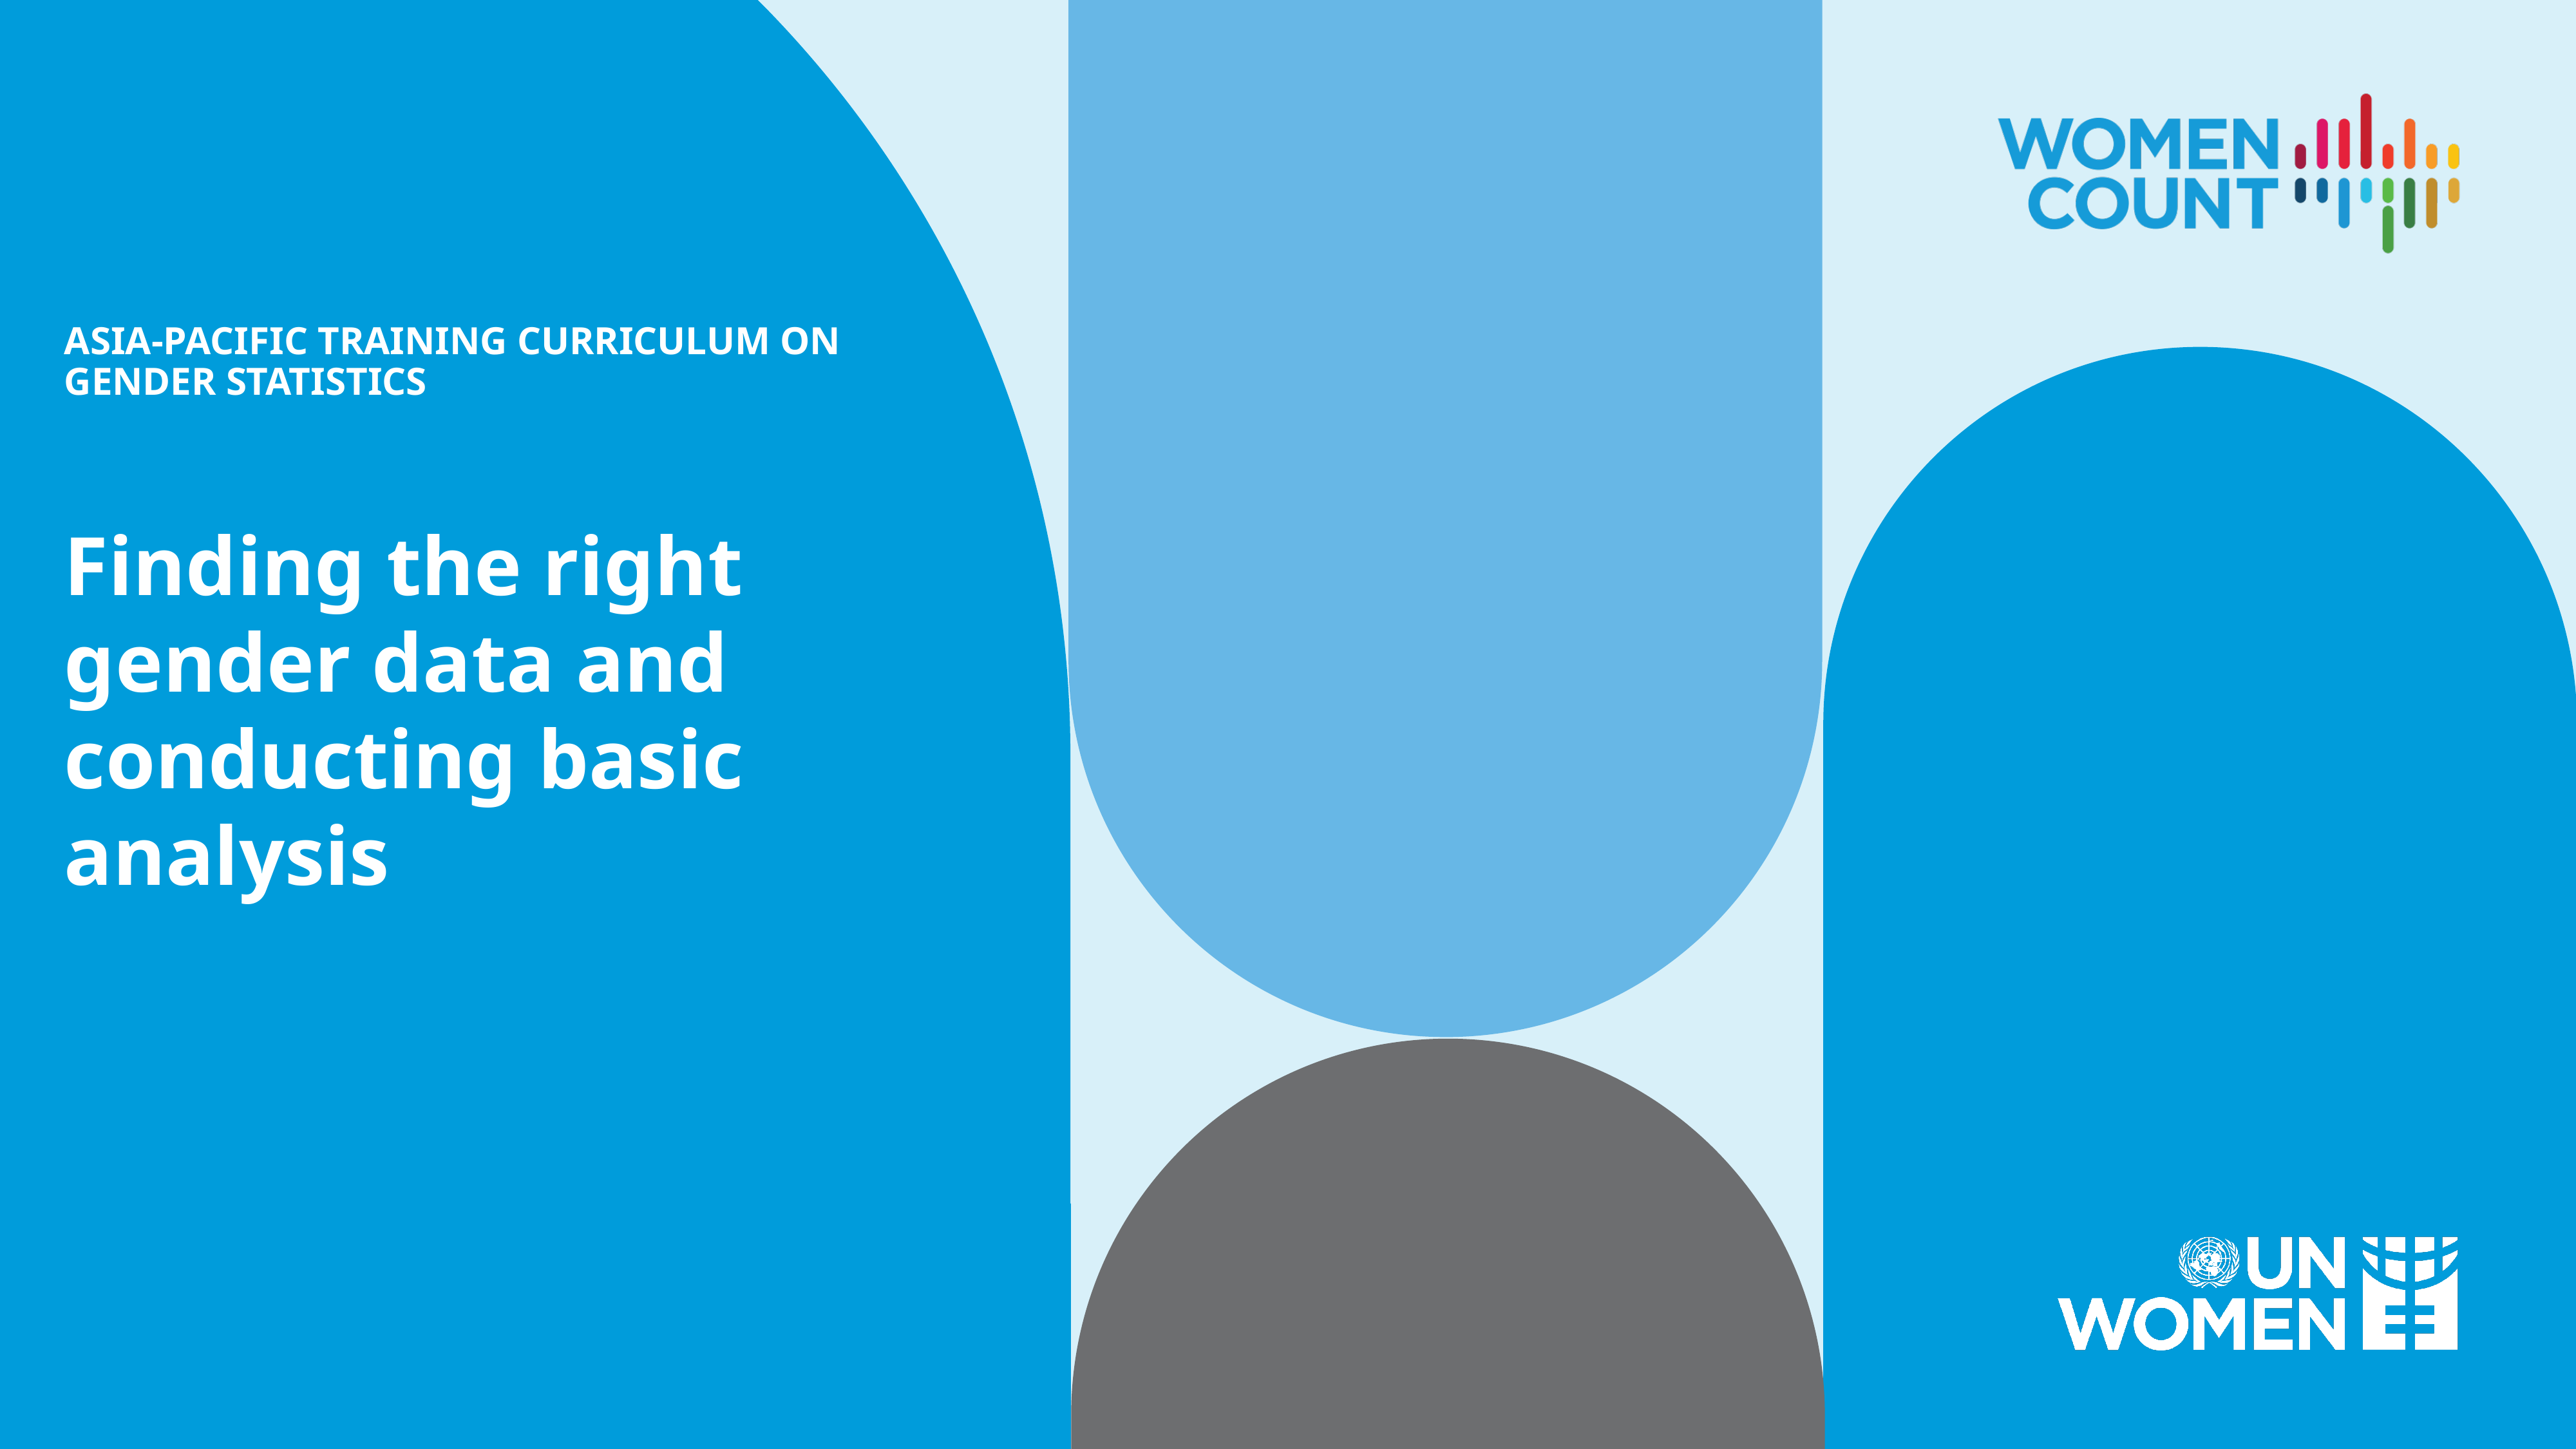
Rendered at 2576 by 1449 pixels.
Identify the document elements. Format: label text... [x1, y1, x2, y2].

picture [2248, 1237, 2292, 1289]
picture [2300, 1237, 2344, 1288]
picture [2213, 1282, 2224, 1285]
picture [2386, 1237, 2405, 1253]
picture [2416, 1270, 2458, 1349]
picture [2363, 1251, 2377, 1269]
picture [2231, 1265, 2238, 1273]
list ASIA-PACIFIC TRAINING CURRICULUM ON GENDER STATISTICS [64, 322, 982, 404]
picture [2181, 1267, 2187, 1274]
picture [2416, 1237, 2434, 1253]
picture [2059, 1298, 2135, 1350]
picture [2233, 1258, 2239, 1266]
picture [2188, 1251, 2230, 1276]
list Finding the right gender data and conducting basic analysis [64, 515, 1007, 905]
picture [2179, 1258, 2184, 1266]
picture [2219, 1277, 2229, 1283]
picture [2194, 1299, 2244, 1349]
picture [2184, 1272, 2192, 1279]
picture [2386, 1259, 2405, 1281]
picture [2363, 1237, 2377, 1247]
picture [2443, 1237, 2458, 1247]
picture [2193, 1282, 2204, 1286]
picture [2254, 1299, 2292, 1349]
picture [2231, 1244, 2235, 1251]
picture [2217, 1244, 2224, 1252]
picture [2233, 1250, 2237, 1257]
picture [2181, 1251, 2186, 1258]
picture [2363, 1271, 2405, 1349]
picture [2189, 1280, 2199, 1283]
picture [2300, 1299, 2344, 1349]
picture [2134, 1298, 2188, 1350]
picture [2226, 1271, 2234, 1279]
picture [2416, 1260, 2434, 1281]
picture [2443, 1251, 2458, 1270]
